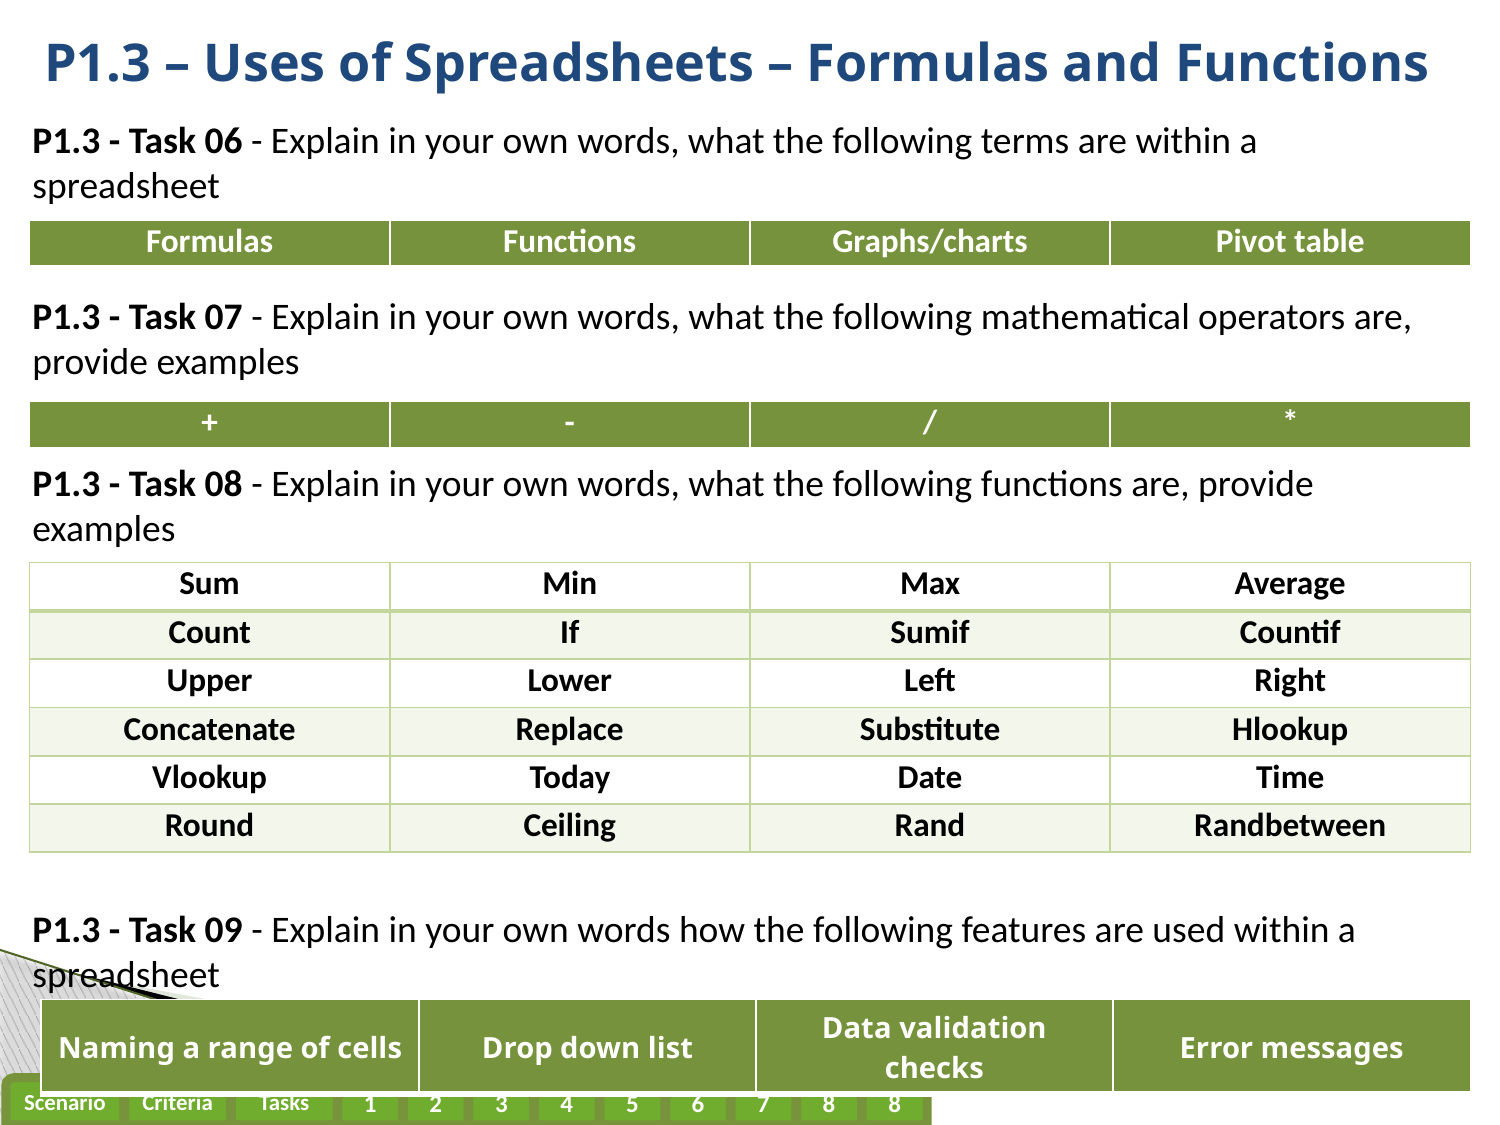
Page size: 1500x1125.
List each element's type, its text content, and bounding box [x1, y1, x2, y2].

title P1.3 – Uses of Spreadsheets – Formulas and Functions [29, 30, 1463, 90]
table_header - [391, 402, 749, 447]
table_header Average [1111, 563, 1470, 609]
table_header Drop down list [420, 1000, 755, 1091]
table_cell Date [751, 757, 1109, 803]
table_cell Today [391, 757, 749, 803]
table_cell Countif [1111, 613, 1470, 658]
table_header Sum [30, 563, 389, 609]
table_header + [30, 402, 389, 447]
table_cell Ceiling [391, 805, 749, 851]
table_cell Rand [751, 805, 1109, 851]
table_cell Vlookup [30, 757, 389, 803]
table_header Min [391, 563, 749, 609]
table_cell Concatenate [30, 708, 389, 755]
table_cell Round [30, 805, 389, 851]
table_header / [751, 402, 1109, 447]
table_header Pivot table [1111, 221, 1470, 265]
table_cell Left [751, 660, 1109, 707]
table_header * [1111, 402, 1470, 447]
list P1.3 - Task 06 - Explain in your own words, what the following terms are within a spreadsheet P1.3 - Task 07 - Explain in your own words, what the following mathematical operators are, provide examples P1.3 - Task 08 - Explain in your own words, what the following functions are, provide examples P1.3 - Task 09 - Explain in your own words how the following features are used within a spreadsheet [17, 108, 1459, 917]
table_header Naming a range of cells [42, 1000, 418, 1091]
table_cell Time [1111, 757, 1470, 803]
table_cell If [391, 613, 749, 658]
table_header Max [751, 563, 1109, 609]
table_cell Replace [391, 708, 749, 755]
table_cell Upper [30, 660, 389, 707]
table_cell Hlookup [1111, 708, 1470, 755]
table_header Error messages [1114, 1000, 1470, 1091]
table_header Formulas [30, 221, 389, 265]
table_header Functions [391, 221, 749, 265]
table_cell Count [30, 613, 389, 658]
table_cell Substitute [751, 708, 1109, 755]
table_header Data validation checks [757, 1000, 1112, 1091]
table_cell Sumif [751, 613, 1109, 658]
table_cell Lower [391, 660, 749, 707]
table_header Graphs/charts [751, 221, 1109, 265]
table_cell Right [1111, 660, 1470, 707]
table_cell Randbetween [1111, 805, 1470, 851]
